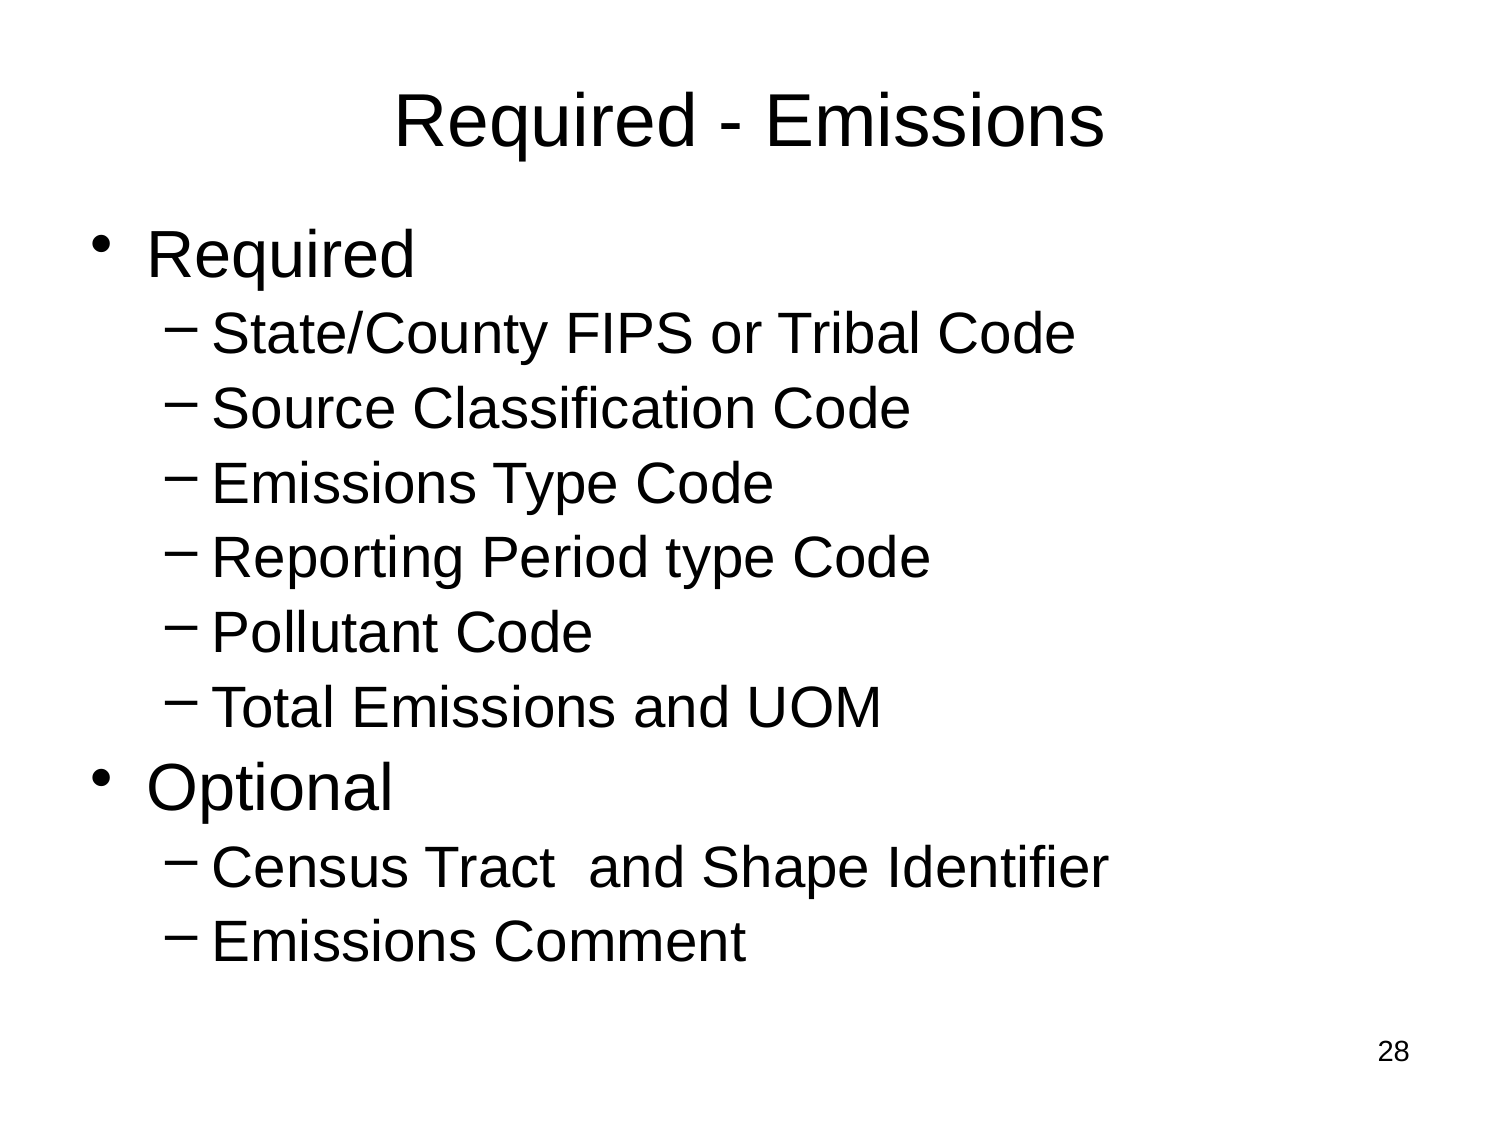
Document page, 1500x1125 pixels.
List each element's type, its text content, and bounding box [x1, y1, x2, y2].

list Required State/County FIPS or Tribal Code Source Classification Code Emissions Type Code Reporting Period type Code Pollutant Code Total Emissions and UOM Optional Census Tract and Shape Identifier Emissions Comment [74, 212, 1426, 1076]
slide_number 28 [1074, 1024, 1426, 1103]
title Required - Emissions [74, 44, 1426, 188]
